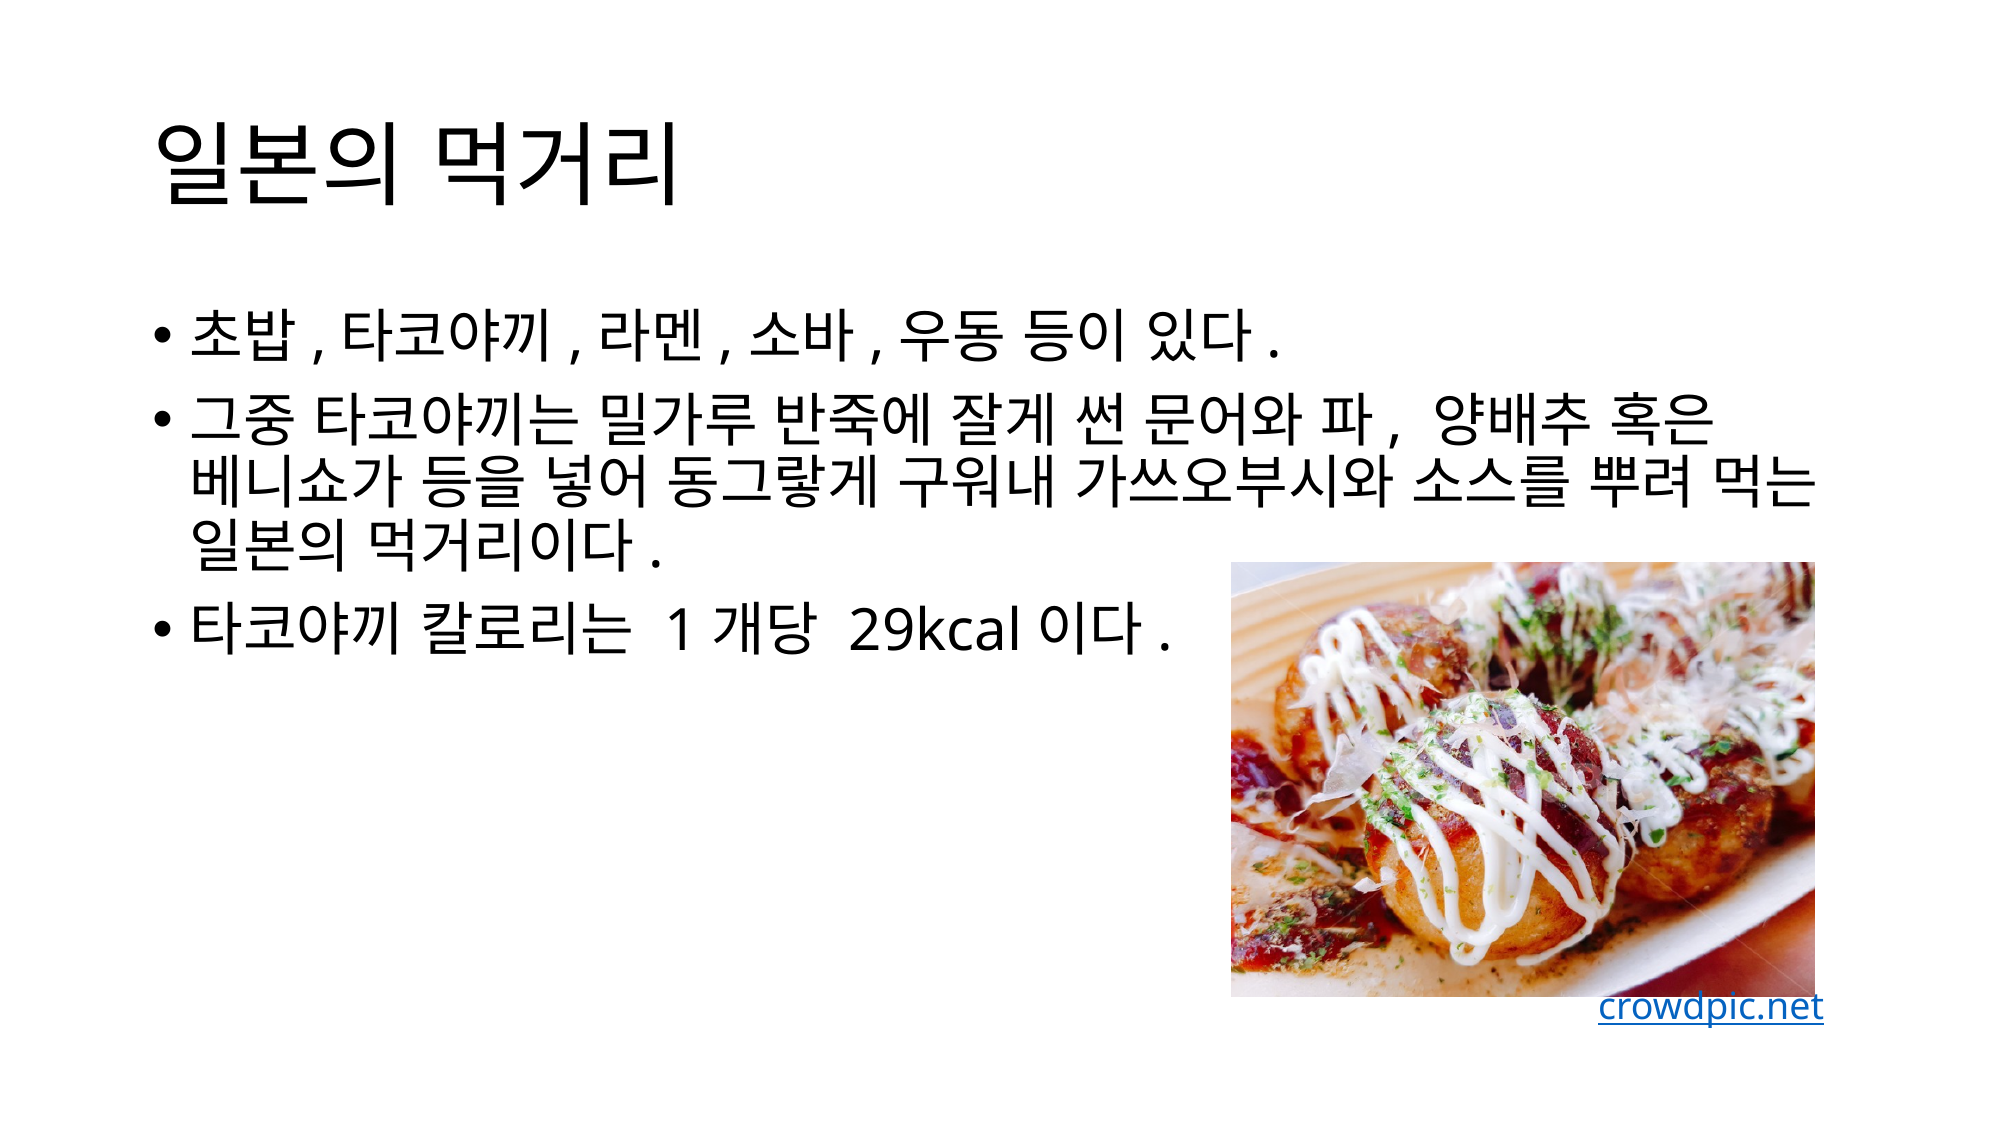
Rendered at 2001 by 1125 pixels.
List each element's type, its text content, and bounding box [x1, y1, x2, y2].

title 일본의 먹거리 [137, 59, 1863, 278]
list 초밥,타코야끼,라멘,소바,우동 등이 있다. 그중 타코야끼는 밀가루 반죽에 잘게 썬 문어와 파, 양배추 혹은 베니쇼가 등을 넣어 동그랗게 구워내 가쓰오부시와 소스를 뿌려 먹는 일본의 먹거리이다. 타코야끼 칼로리는 1개당 29kcal이다. [137, 299, 1863, 1014]
text_box crowdpic.net [1369, 974, 2000, 1041]
picture [1231, 562, 1815, 997]
